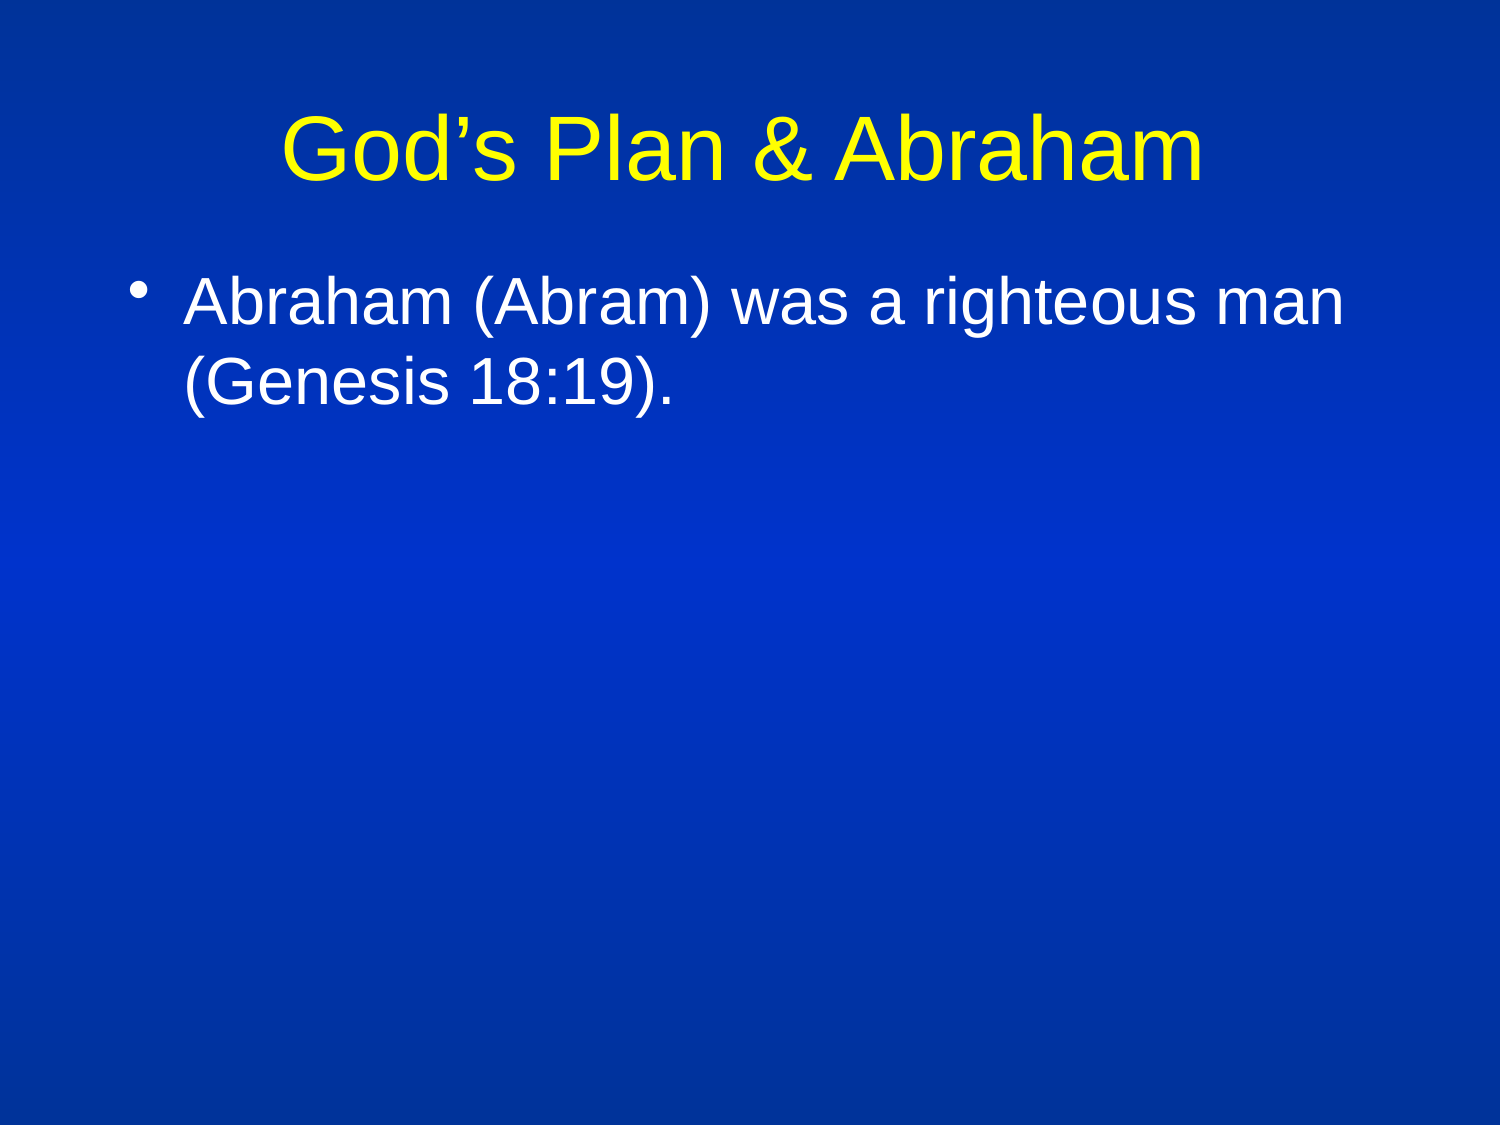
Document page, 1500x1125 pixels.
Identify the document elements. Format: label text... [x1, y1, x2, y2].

list Abraham (Abram) was a righteous man (Genesis 18:19). [112, 249, 1438, 900]
title God’s Plan & Abraham [50, 50, 1438, 238]
